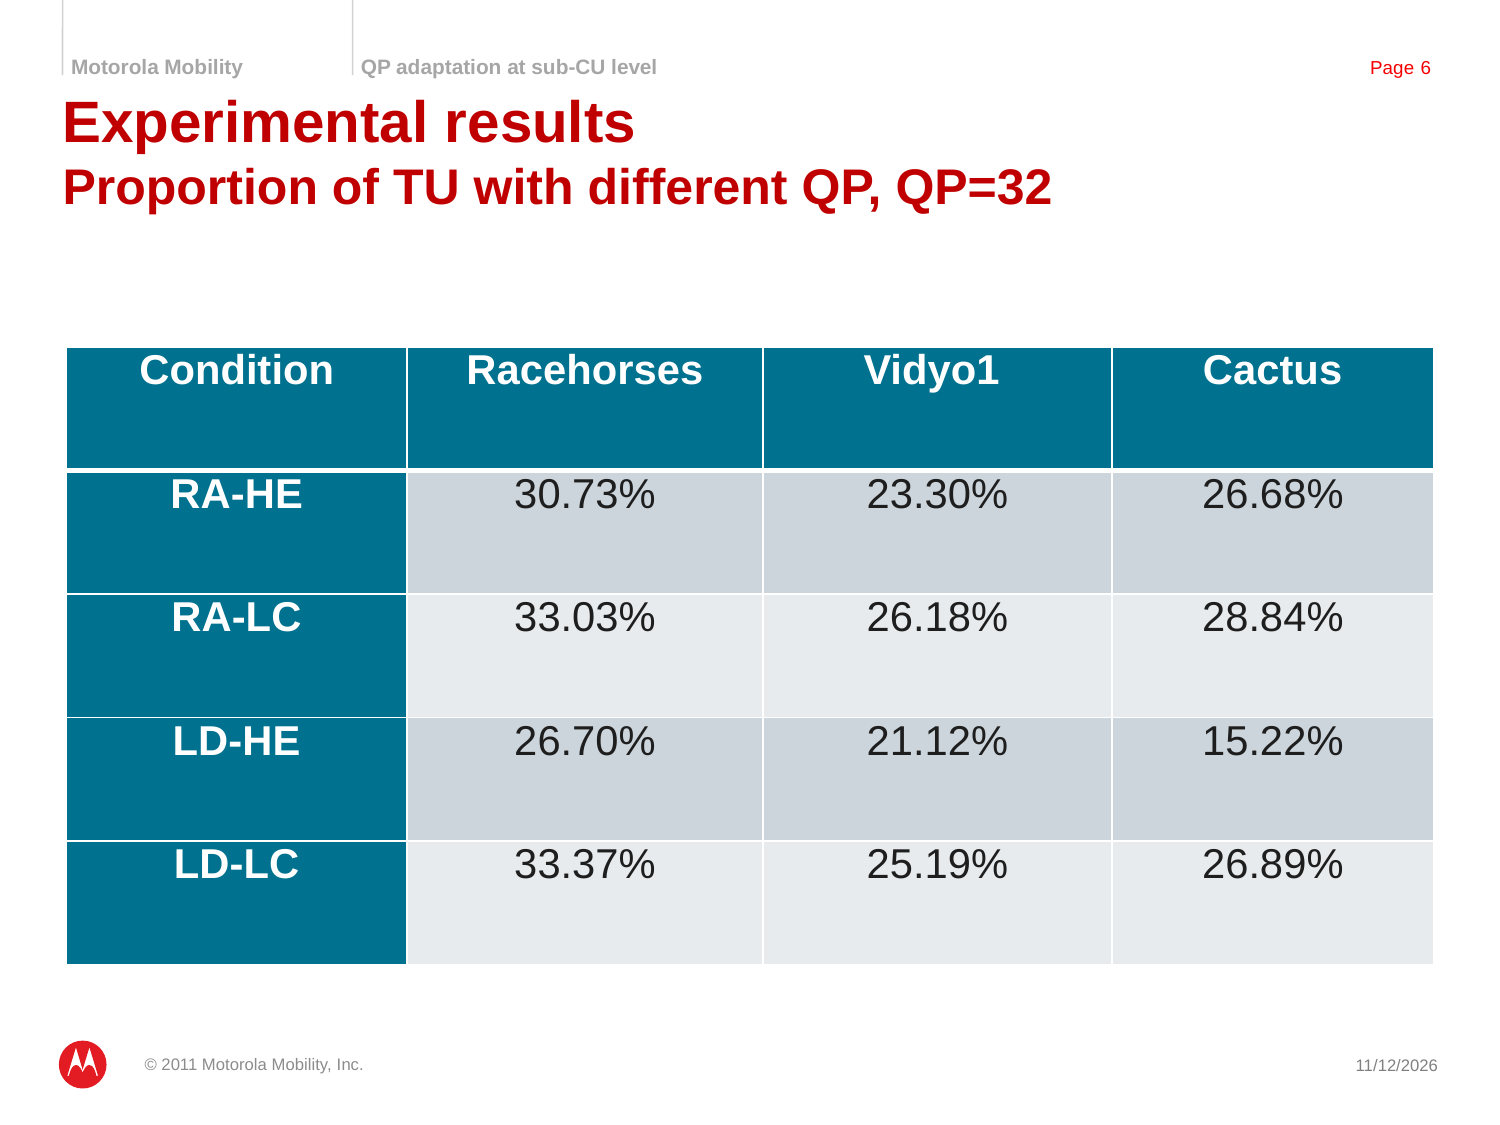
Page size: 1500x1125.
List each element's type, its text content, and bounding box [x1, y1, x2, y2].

table_header Vidyo1 [764, 348, 1111, 468]
table_cell RA-LC [67, 595, 406, 717]
table_cell 23.30% [764, 473, 1111, 593]
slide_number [1347, 1043, 1447, 1087]
table_cell 25.19% [764, 842, 1111, 964]
table_cell 26.68% [1113, 473, 1433, 593]
table_cell RA-HE [67, 473, 406, 593]
title Experimental results Proportion of TU with different QP, QP=32 [62, 78, 1439, 215]
table_cell 28.84% [1113, 595, 1433, 717]
list [59, 289, 1436, 1019]
table_cell 26.18% [764, 595, 1111, 717]
table_header Condition [67, 348, 406, 468]
table_header Racehorses [408, 348, 762, 468]
table_cell 26.70% [408, 718, 762, 840]
table_cell 33.37% [408, 842, 762, 964]
table_cell 30.73% [408, 473, 762, 593]
table_header Cactus [1113, 348, 1433, 468]
footer © 2011 Motorola Mobility, Inc. [129, 1041, 605, 1086]
table_cell 33.03% [408, 595, 762, 717]
table_cell 15.22% [1113, 718, 1433, 840]
table_cell LD-LC [67, 842, 406, 964]
table_cell 21.12% [764, 718, 1111, 840]
table_cell LD-HE [67, 718, 406, 840]
table_cell 26.89% [1113, 842, 1433, 964]
